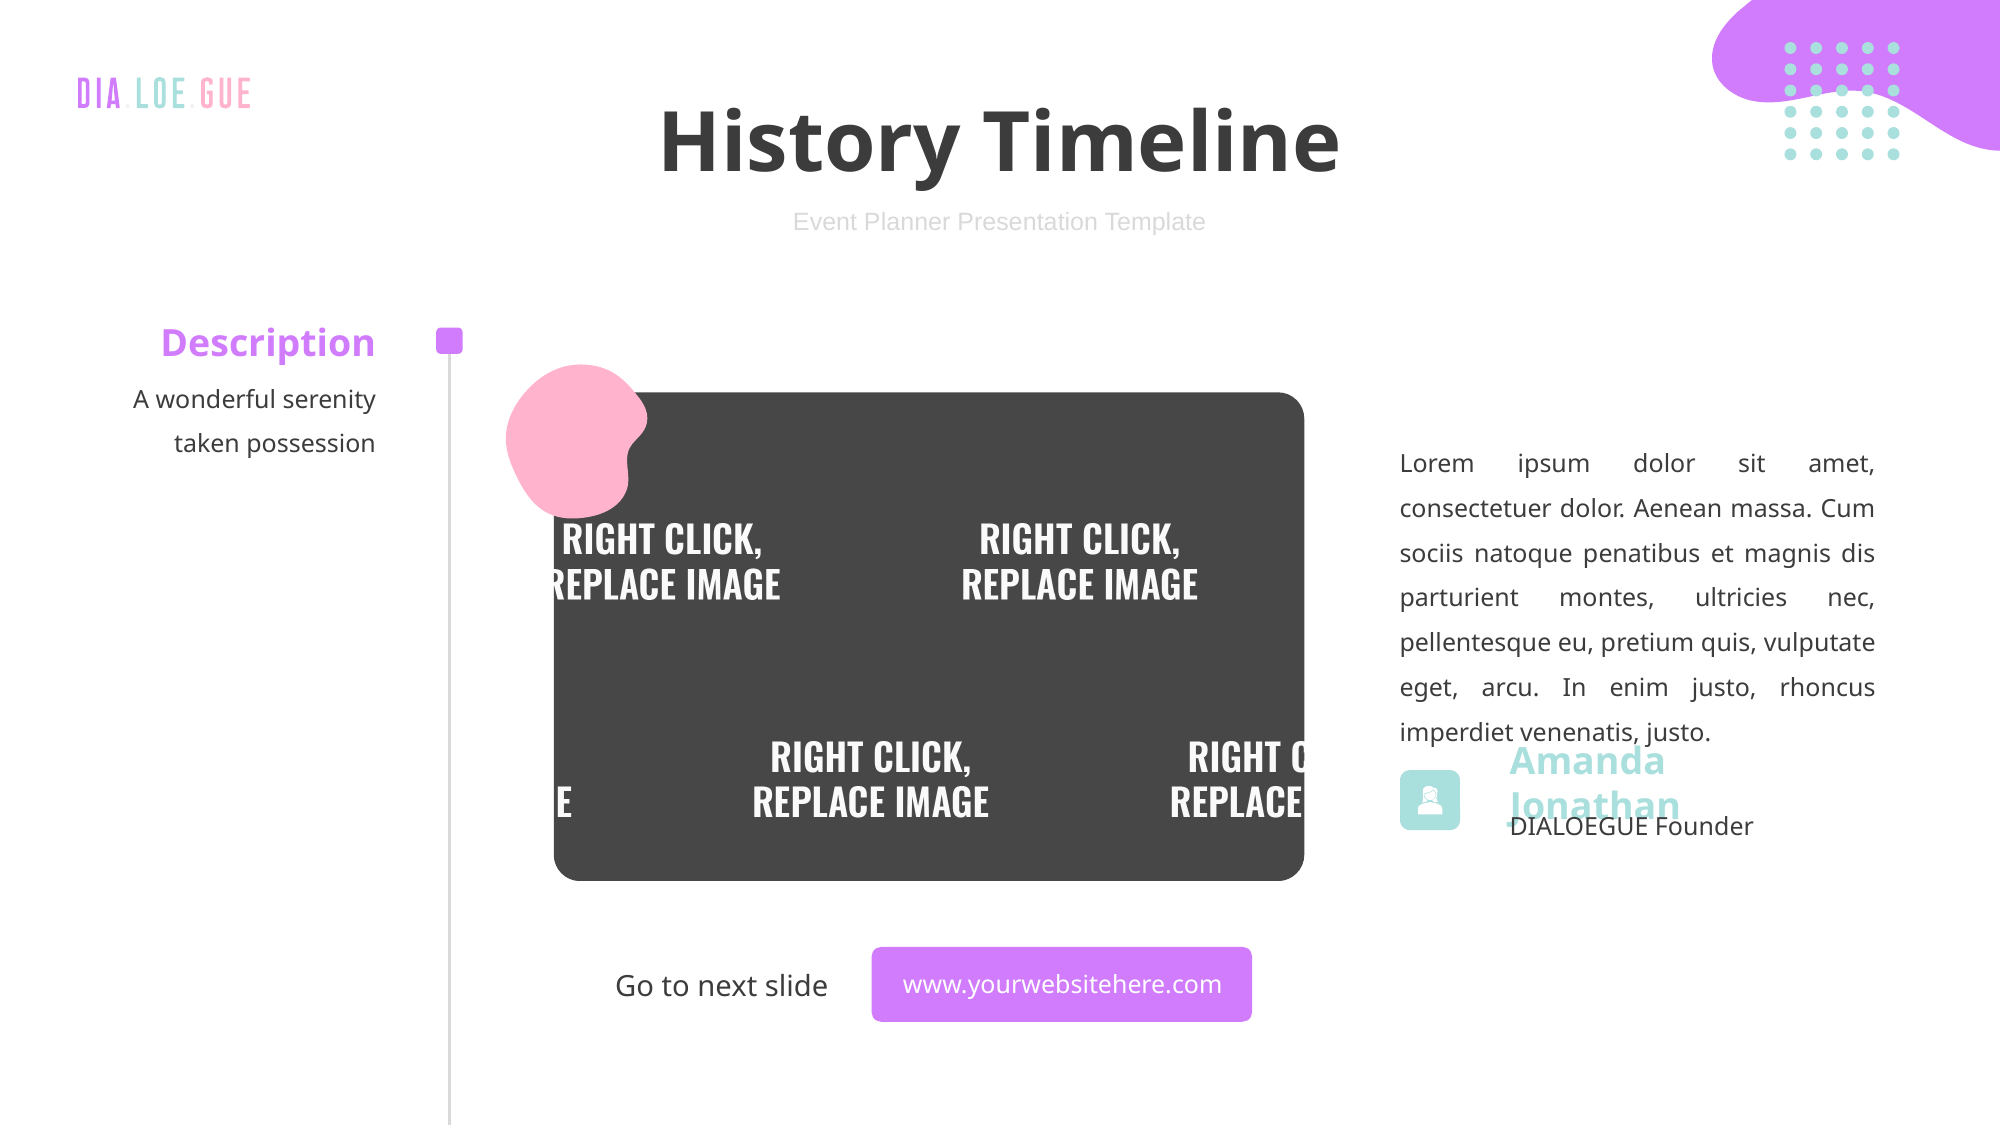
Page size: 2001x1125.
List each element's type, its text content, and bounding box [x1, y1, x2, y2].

text_box DIALOEGUE Founder [1494, 803, 1853, 848]
text_box Amanda Jonathan [1494, 730, 1853, 803]
text_box [1398, 769, 1462, 832]
text_box Go to next slide [600, 959, 870, 1010]
text_box www.yourwebsitehere.com [873, 961, 1253, 1007]
picture [553, 392, 1305, 882]
text_box [505, 364, 635, 516]
text_box [870, 945, 1254, 1023]
text_box [1711, 0, 2000, 151]
text_box Lorem ipsum dolor sit amet, consectetuer dolor. Aenean massa. Cum sociis natoque penatibus et magnis dis parturient montes, ultricies nec, pellentesque eu, pretium quis, vulputate eget, arcu. In enim justo, rhoncus imperdiet venenatis, justo. [1384, 425, 1891, 754]
text_box Description [109, 311, 392, 360]
subtitle Event Planner Presentation Template [249, 198, 1750, 244]
text_box [435, 326, 464, 355]
text_box A wonderful serenity taken possession [109, 360, 392, 466]
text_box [1417, 785, 1443, 815]
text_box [1784, 42, 1900, 161]
title History Timeline [249, 80, 1750, 196]
